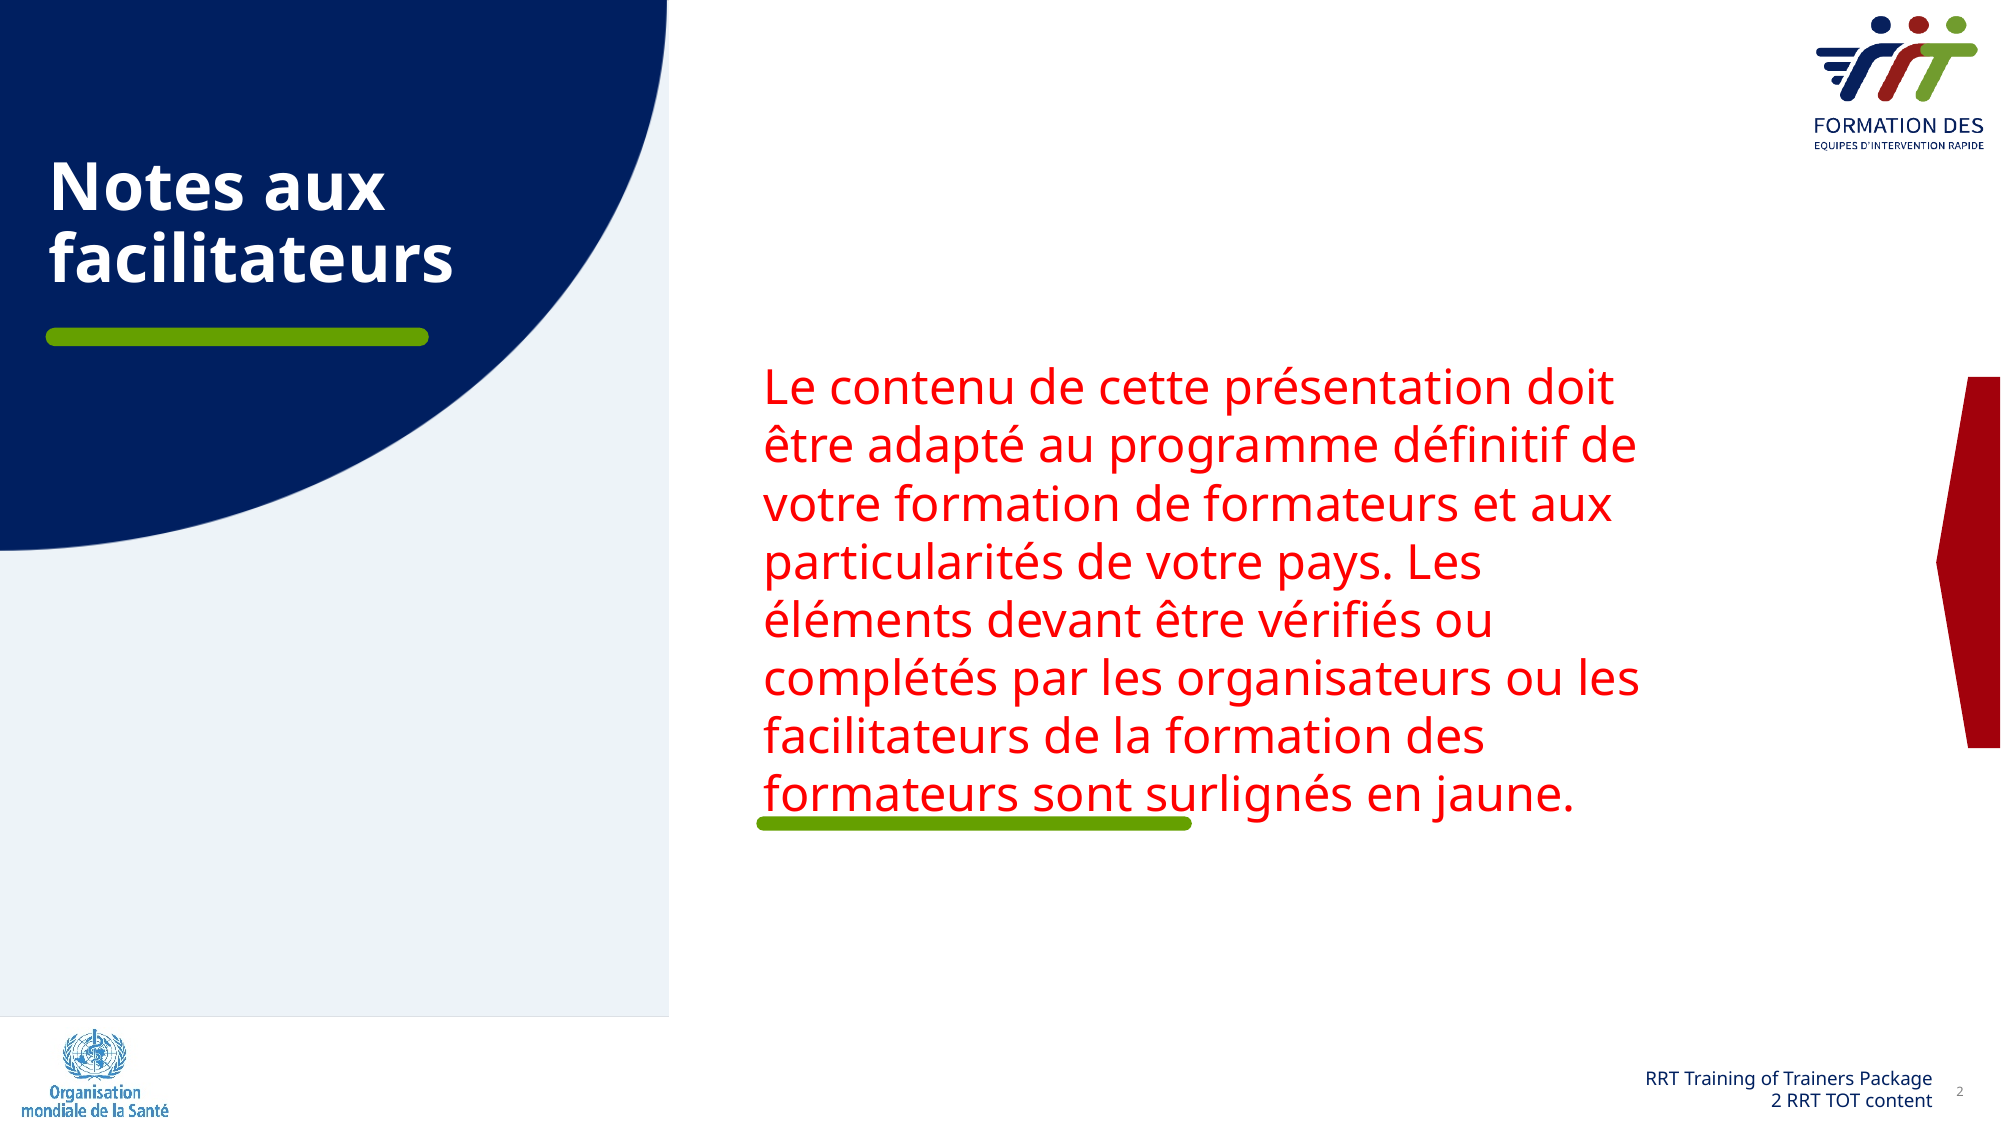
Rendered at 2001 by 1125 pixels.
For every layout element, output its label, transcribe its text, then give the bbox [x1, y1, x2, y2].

picture [0, 0, 669, 1018]
picture [1814, 15, 1984, 151]
picture [20, 1027, 169, 1118]
text_box [756, 816, 1192, 831]
title Notes aux facilitateurs [40, 100, 531, 350]
list Le contenu de cette présentation doit être adapté au programme définitif de votre formation de formateurs et aux particularités de votre pays. Les éléments devant être vérifiés ou complétés par les organisateurs ou les facilitateurs de la formation des formateurs sont surlignés en jaune. [755, 348, 1703, 832]
